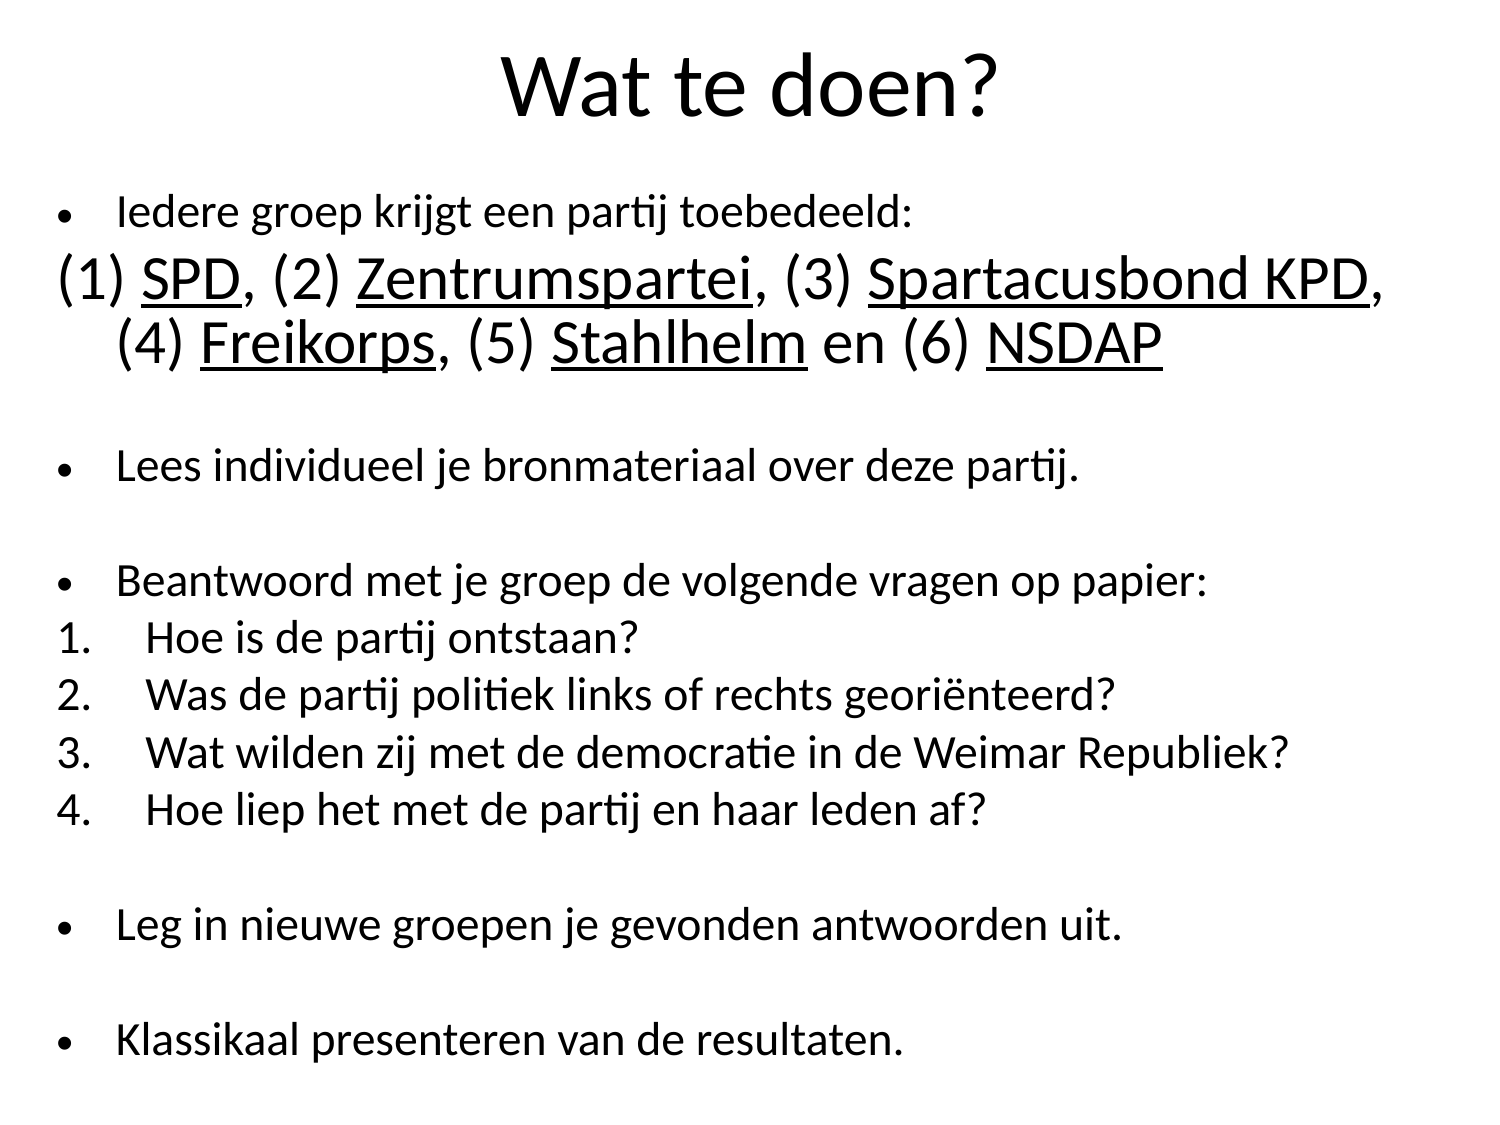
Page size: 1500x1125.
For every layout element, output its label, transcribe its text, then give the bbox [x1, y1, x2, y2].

list Iedere groep krijgt een partij toebedeeld: (1) SPD, (2) Zentrumspartei, (3) Spartacusbond KPD, (4) Freikorps, (5) Stahlhelm en (6) NSDAP Lees individueel je bronmateriaal over deze partij. Beantwoord met je groep de volgende vragen op papier: Hoe is de partij ontstaan? Was de partij politiek links of rechts georiënteerd? Wat wilden zij met de democratie in de Weimar Republiek? Hoe liep het met de partij en haar leden af? Leg in nieuwe groepen je gevonden antwoorden uit. Klassikaal presenteren van de resultaten. [41, 184, 1500, 1094]
title Wat te doen? [76, 0, 1427, 184]
